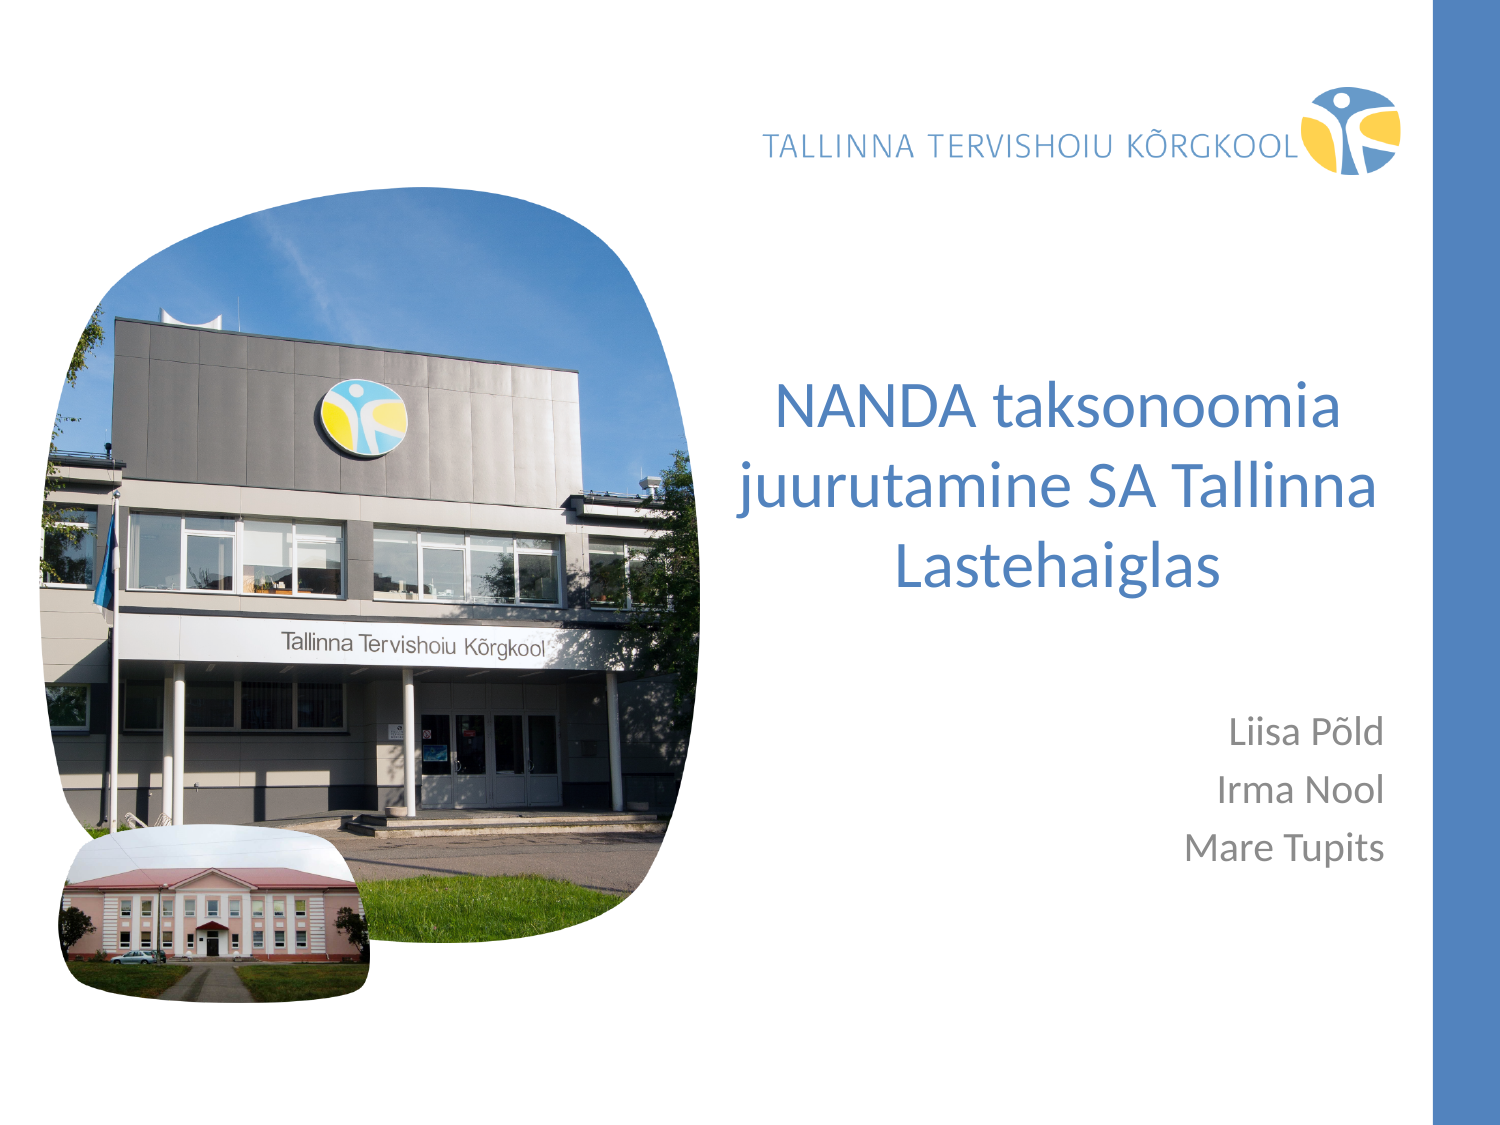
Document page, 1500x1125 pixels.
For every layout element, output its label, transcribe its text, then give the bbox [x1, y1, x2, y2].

picture [762, 87, 1401, 175]
subtitle Liisa Põld Irma Nool Mare Tupits [716, 637, 1400, 925]
title NANDA taksonoomia juurutamine SA Tallinna Lastehaiglas [716, 312, 1400, 637]
picture [39, 187, 700, 1003]
